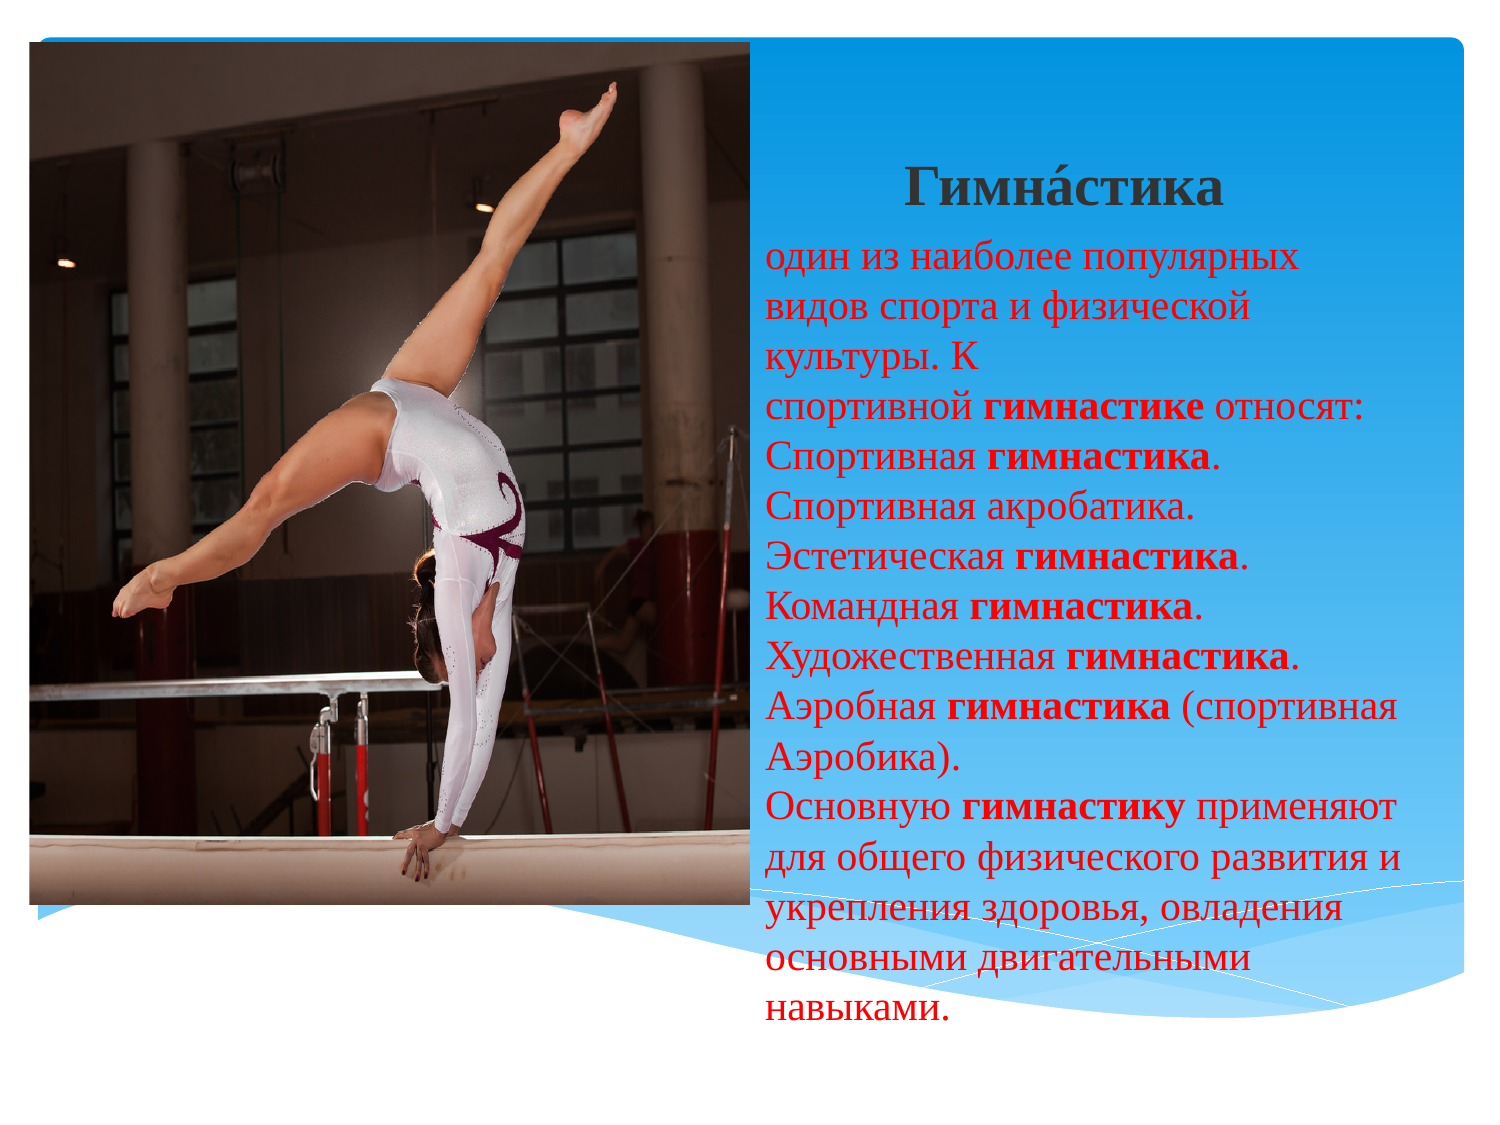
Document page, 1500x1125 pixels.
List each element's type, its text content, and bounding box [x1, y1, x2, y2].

list один из наиболее популярных видов спорта и физической культуры. К спортивной гимнастике относят: Спортивная гимнастика. Спортивная акробатика. Эстетическая гимнастика. Командная гимнастика. Художественная гимнастика. Аэробная гимнастика (спортивная Аэробика). Основную гимнастику применяют для общего физического развития и укрепления здоровья, овладения основными двигательными навыками. [750, 219, 1425, 1106]
title Гимнáстика [752, 42, 1459, 230]
picture [29, 42, 751, 906]
